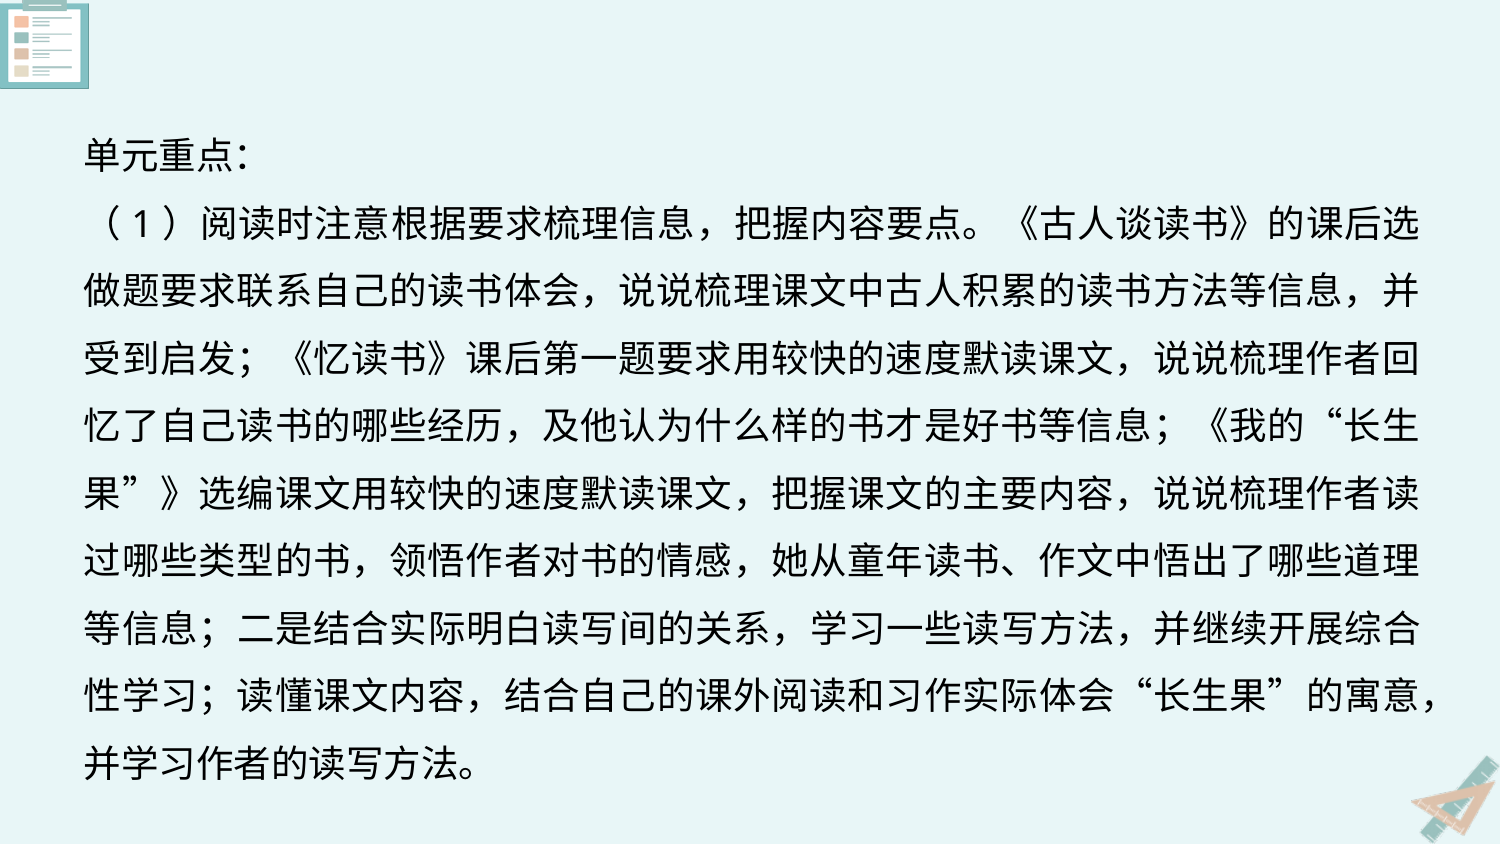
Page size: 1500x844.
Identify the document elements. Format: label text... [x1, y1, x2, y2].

picture [0, 0, 89, 89]
picture [1411, 755, 1500, 844]
text_box 单元重点： （1）阅读时注意根据要求梳理信息，把握内容要点。《古人谈读书》的课后选做题要求联系自己的读书体会，说说梳理课文中古人积累的读书方法等信息，并受到启发；《忆读书》课后第一题要求用较快的速度默读课文，说说梳理作者回忆了自己读书的哪些经历，及他认为什么样的书才是好书等信息；《我的“长生果”》选编课文用较快的速度默读课文，把握课文的主要内容，说说梳理作者读过哪些类型的书，领悟作者对书的情感，她从童年读书、作文中悟出了哪些道理等信息；二是结合实际明白读写间的关系，学习一些读写方法，并继续开展综合性学习；读懂课文内容，结合自己的课外阅读和习作实际体会“长生果”的寓意，并学习作者的读写方法。 [23, 102, 1436, 792]
